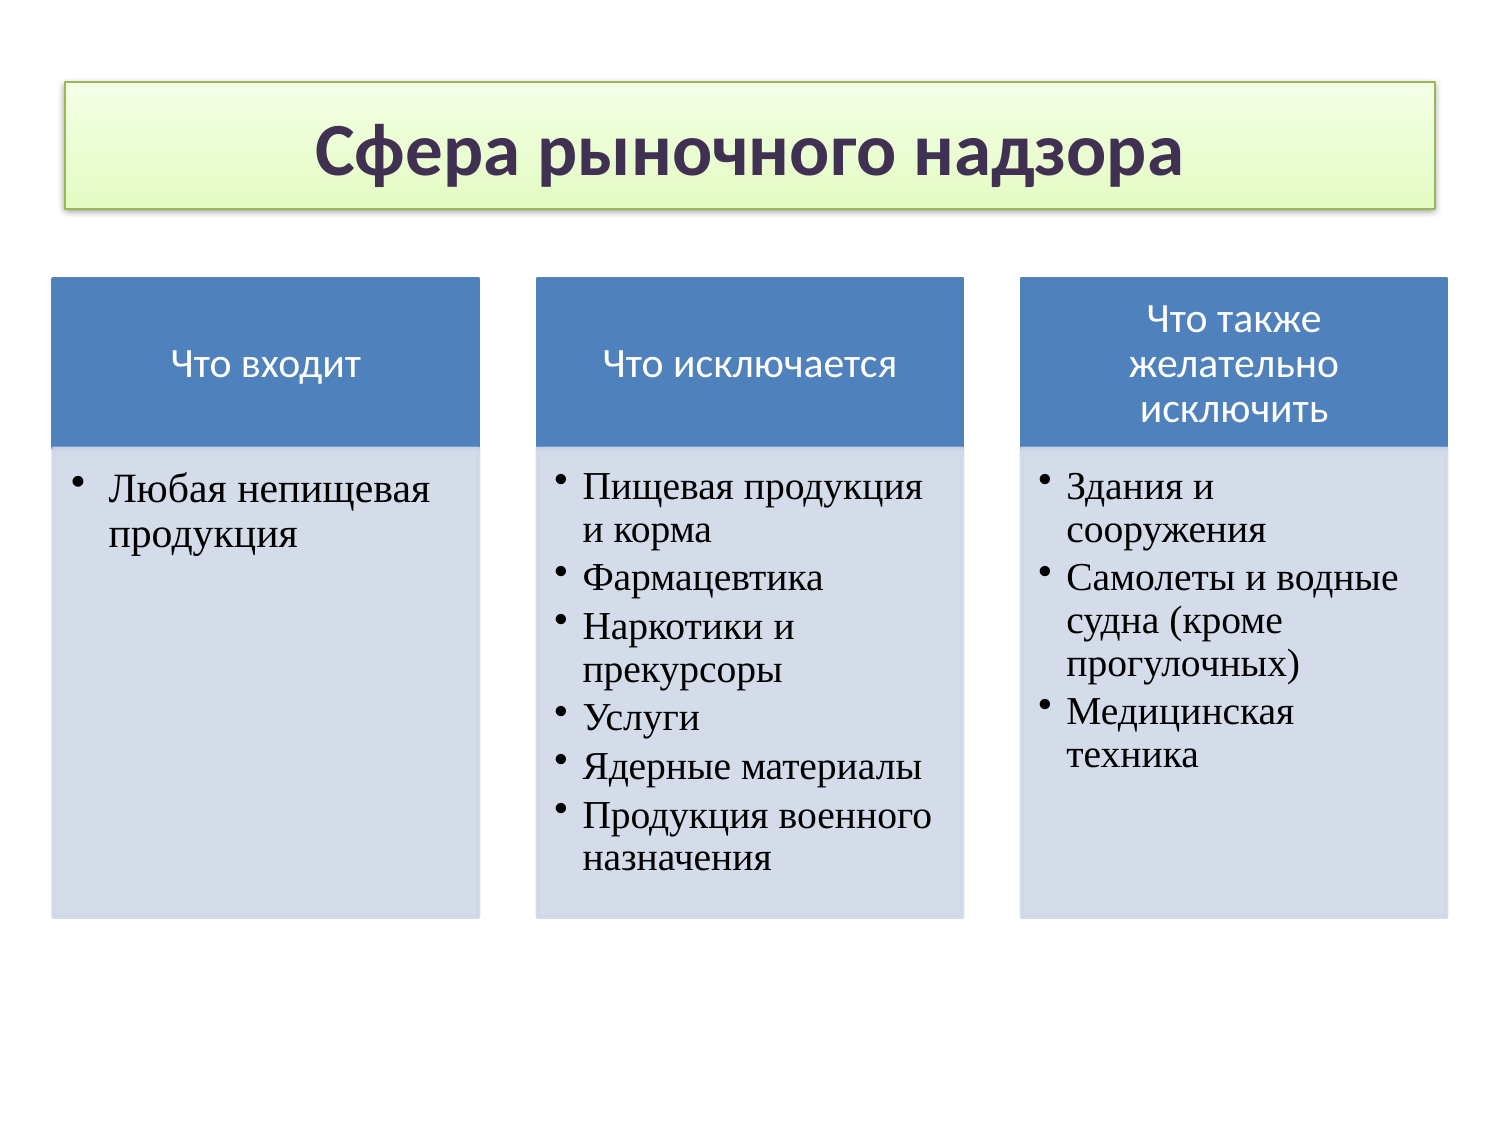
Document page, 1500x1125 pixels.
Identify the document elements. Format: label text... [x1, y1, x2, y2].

title Сфера рыночного надзора [64, 81, 1436, 206]
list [52, 207, 1448, 988]
